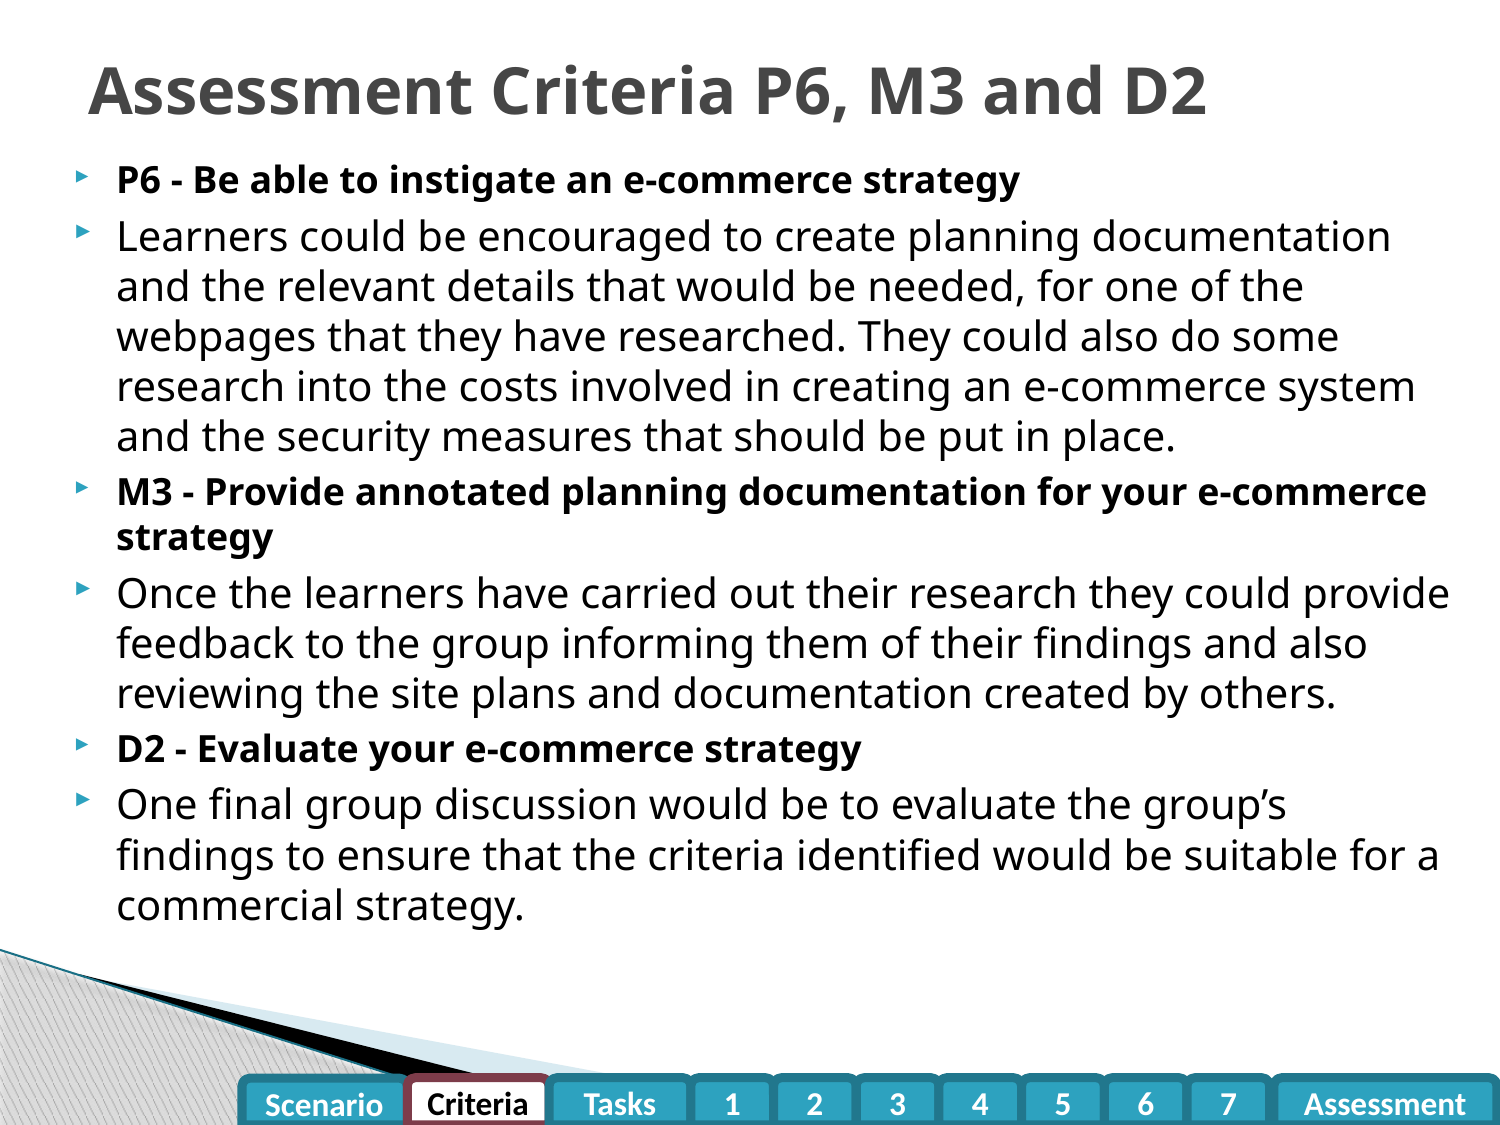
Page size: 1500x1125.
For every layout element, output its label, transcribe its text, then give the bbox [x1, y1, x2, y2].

title Assessment Criteria P6, M3 and D2 [73, 19, 1424, 159]
list P6 - Be able to instigate an e-commerce strategy Learners could be encouraged to create planning documentation and the relevant details that would be needed, for one of the webpages that they have researched. They could also do some research into the costs involved in creating an e-commerce system and the security measures that should be put in place. M3 - Provide annotated planning documentation for your e-commerce strategy Once the learners have carried out their research they could provide feedback to the group informing them of their findings and also reviewing the site plans and documentation created by others. D2 - Evaluate your e-commerce strategy One final group discussion would be to evaluate the group’s findings to ensure that the criteria identified would be suitable for a commercial strategy. [41, 149, 1471, 1035]
